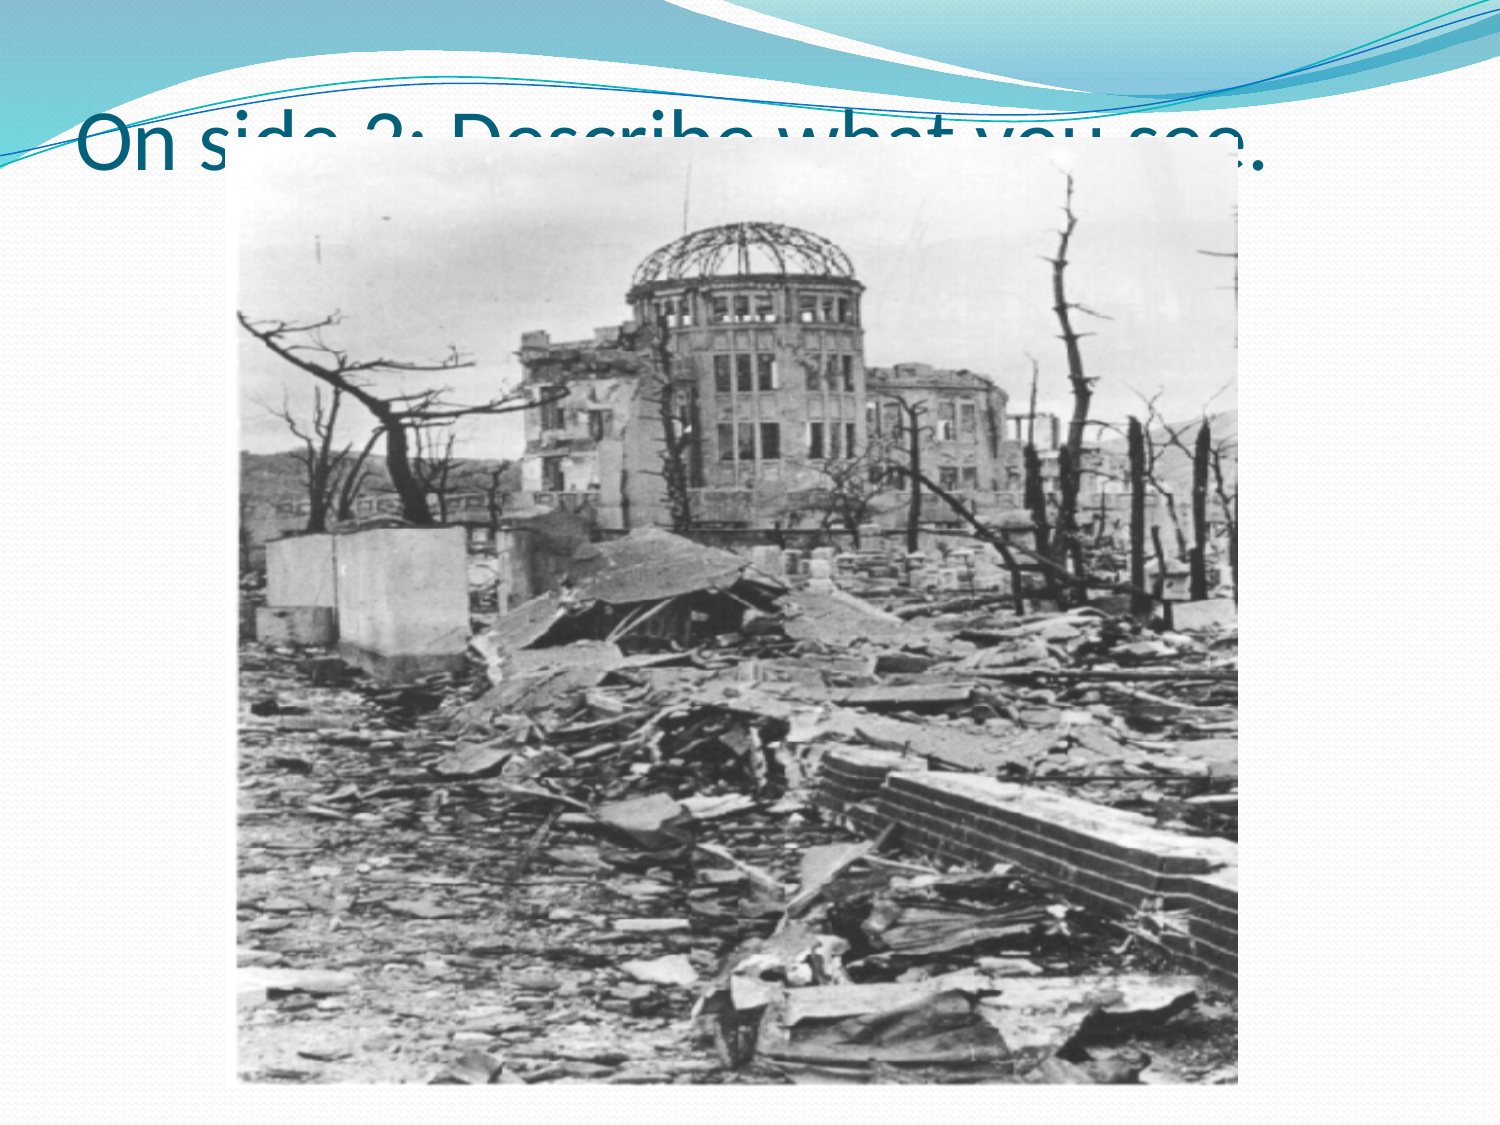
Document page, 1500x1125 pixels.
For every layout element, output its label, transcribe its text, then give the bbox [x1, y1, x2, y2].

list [224, 137, 1238, 1088]
title On side 2: Describe what you see. [75, 0, 1425, 188]
